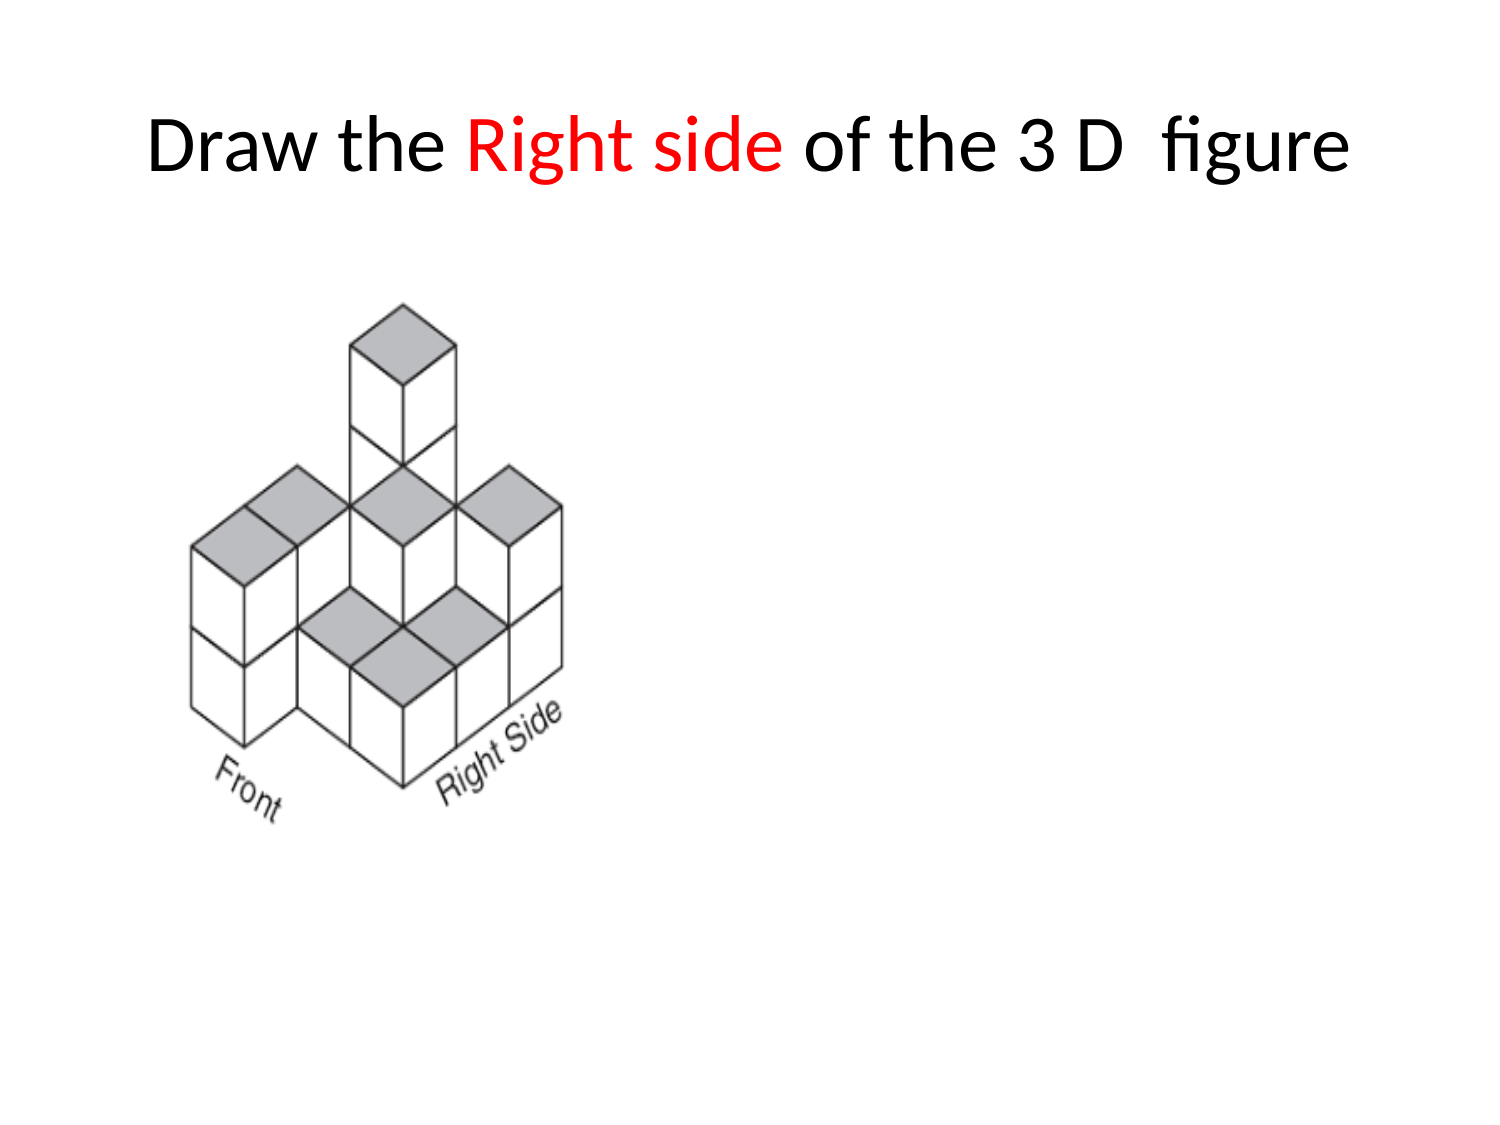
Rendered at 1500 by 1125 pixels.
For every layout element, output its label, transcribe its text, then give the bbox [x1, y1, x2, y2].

picture [62, 250, 738, 860]
title Draw the Right side of the 3 D figure [75, 45, 1425, 233]
